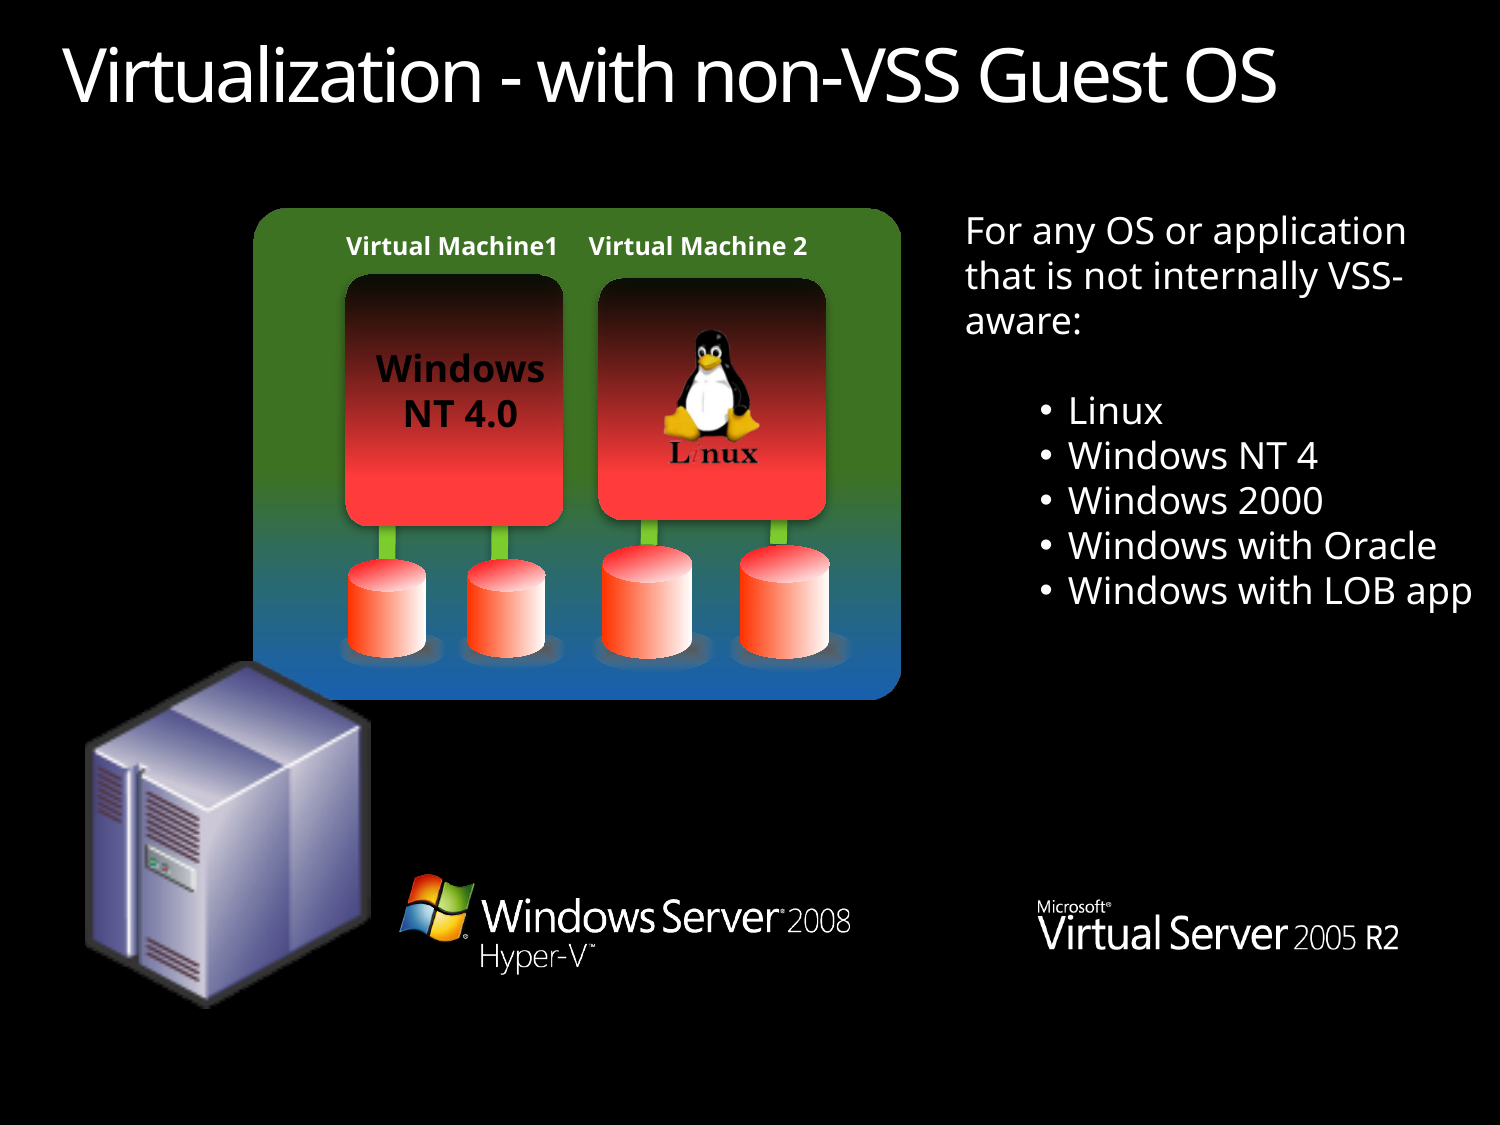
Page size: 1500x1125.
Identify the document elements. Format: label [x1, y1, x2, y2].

title [62, 37, 1438, 120]
table_cell [378, 548, 396, 555]
picture [661, 328, 765, 469]
table_cell [491, 547, 509, 554]
text_box [371, 862, 1500, 1000]
picture [1037, 899, 1398, 951]
table_cell [640, 533, 658, 541]
picture [85, 661, 371, 1009]
text_box [950, 199, 1500, 665]
picture [399, 874, 851, 976]
table_cell [770, 533, 788, 542]
text_box [253, 208, 901, 700]
